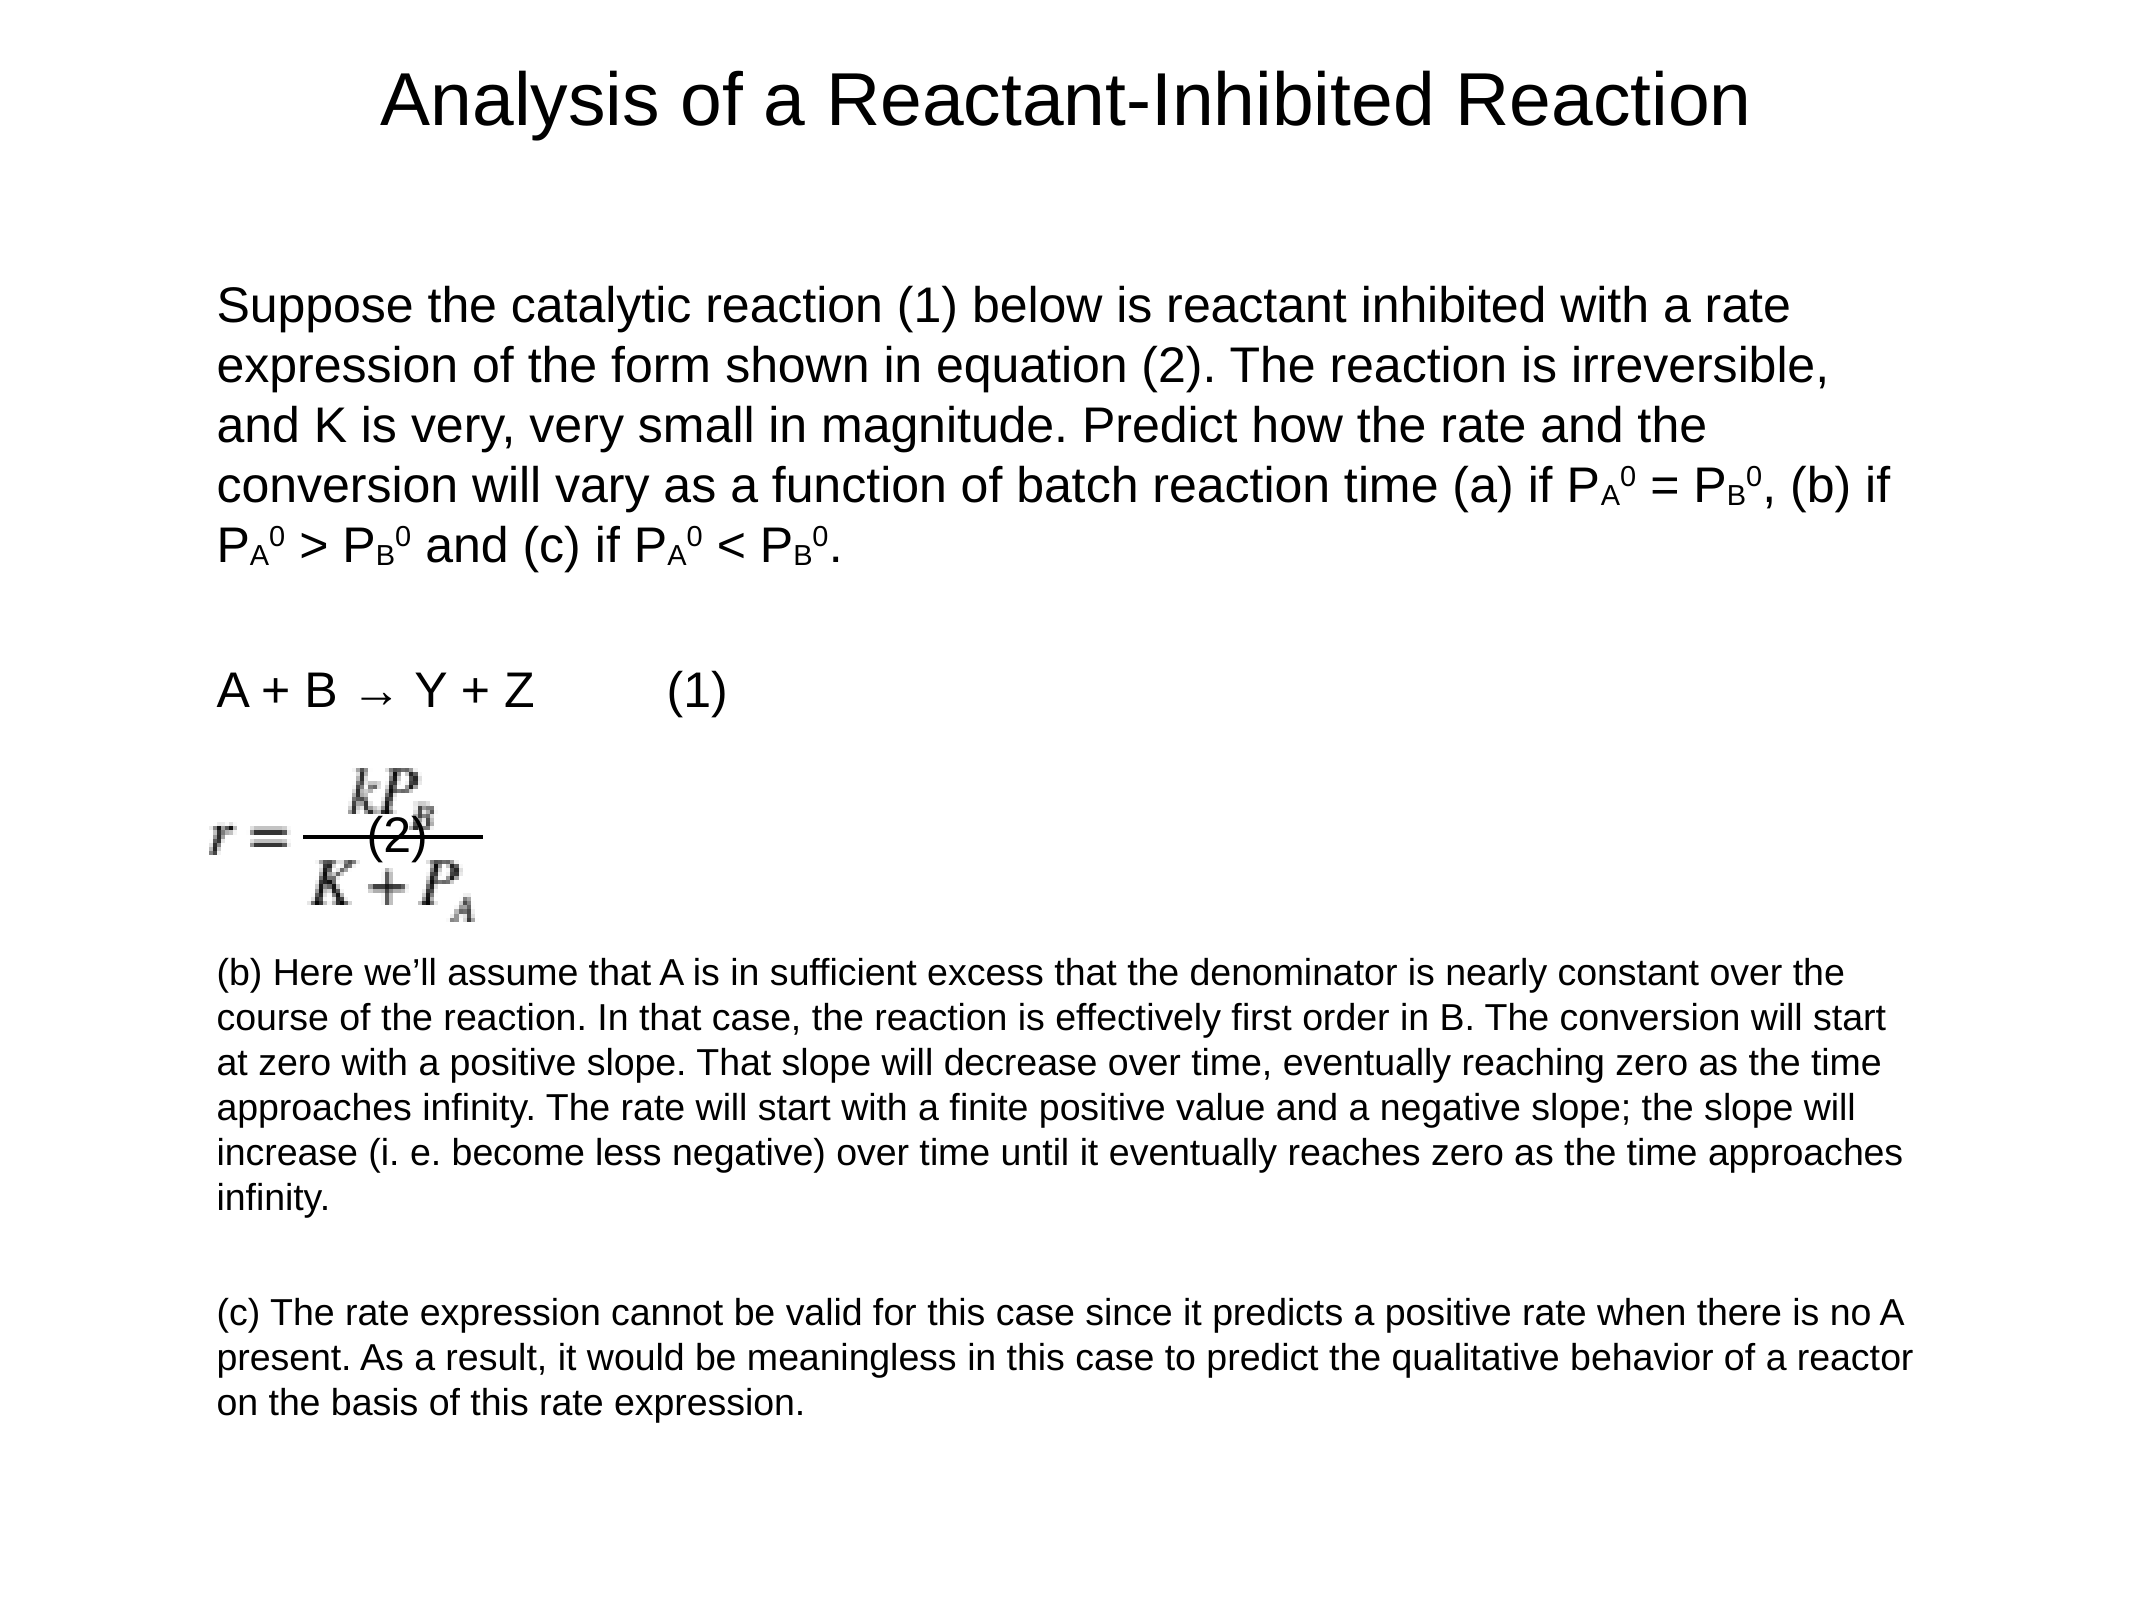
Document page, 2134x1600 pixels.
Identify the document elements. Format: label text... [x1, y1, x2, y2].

list Suppose the catalytic reaction (1) below is reactant inhibited with a rate expression of the form shown in equation (2). The reaction is irreversible, and K is very, very small in magnitude. Predict how the rate and the conversion will vary as a function of batch reaction time (a) if PA0 = PB0, (b) if PA0 > PB0 and (c) if PA0 < PB0. A + B → Y + Z (1) (2) (b) Here we’ll assume that A is in sufficient excess that the denominator is nearly constant over the course of the reaction. In that case, the reaction is effectively first order in B. The conversion will start at zero with a positive slope. That slope will decrease over time, eventually reaching zero as the time approaches infinity. The rate will start with a finite positive value and a negative slope; the slope will increase (i. e. become less negative) over time until it eventually reaches zero as the time approaches infinity. (c) The rate expression cannot be valid for this case since it predicts a positive rate when there is no A present. As a result, it would be meaningless in this case to predict the qualitative behavior of a reactor on the basis of this rate expression. [208, 264, 1925, 1463]
title Analysis of a Reactant-Inhibited Reaction [208, 41, 1925, 250]
picture [201, 751, 492, 932]
